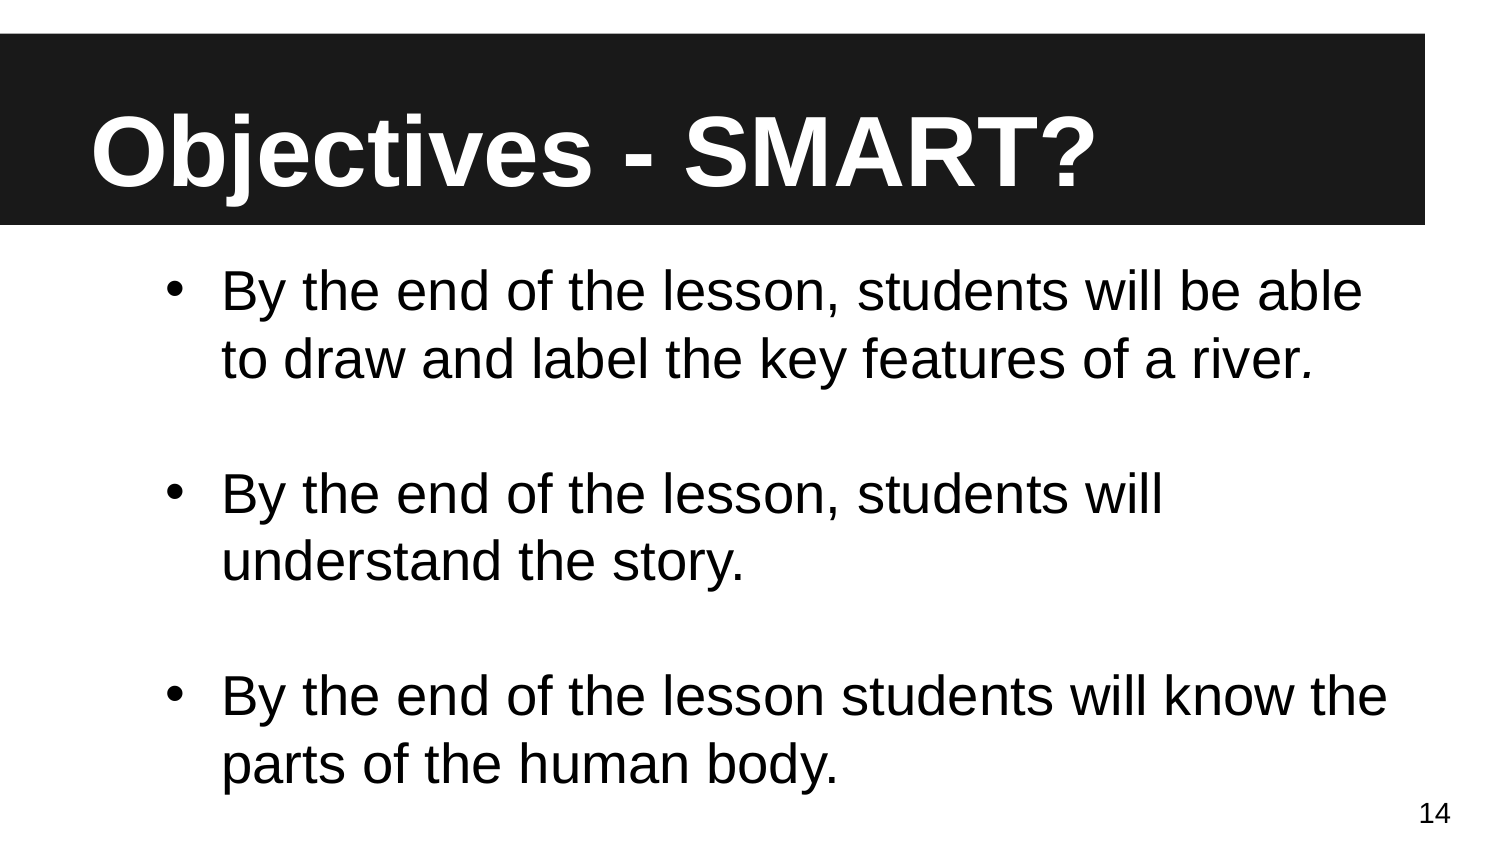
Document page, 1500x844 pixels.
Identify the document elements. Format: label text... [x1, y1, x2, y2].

slide_number 14 [1403, 779, 1494, 844]
title Objectives - SMART? [75, 33, 1425, 221]
list By the end of the lesson, students will be able to draw and label the key features of a river. By the end of the lesson, students will understand the story. By the end of the lesson students will know the parts of the human body. [75, 239, 1425, 808]
